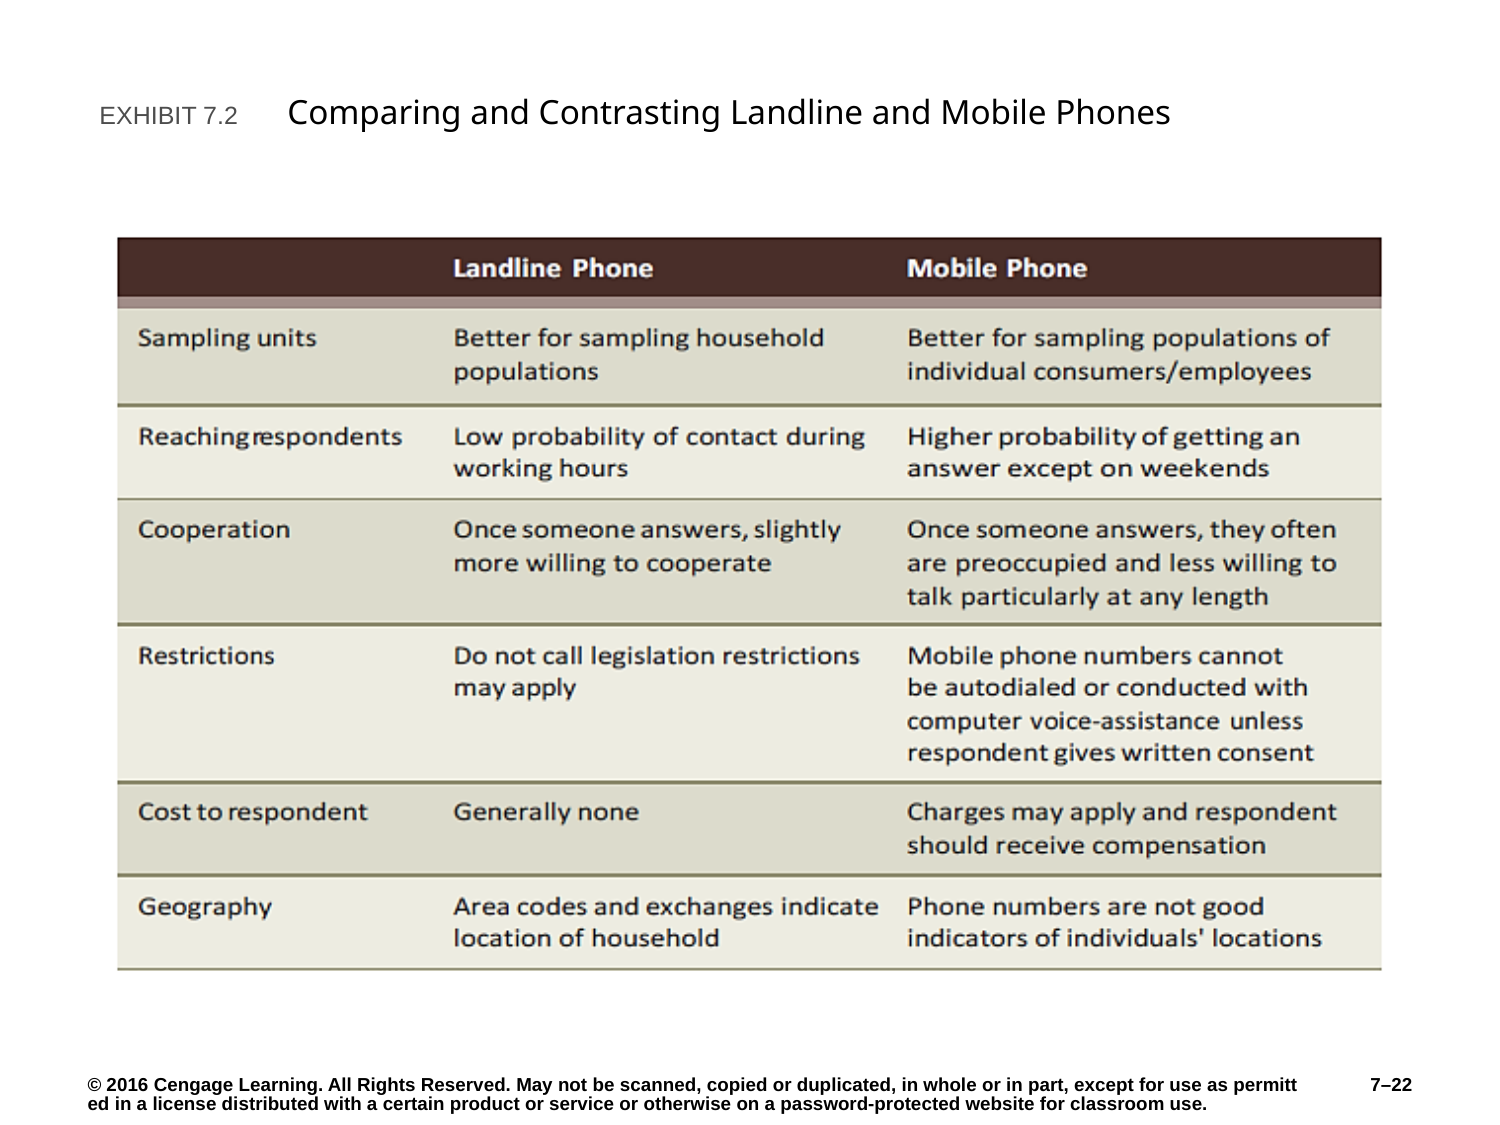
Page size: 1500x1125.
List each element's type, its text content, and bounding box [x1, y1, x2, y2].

footer © 2016 Cengage Learning. All Rights Reserved. May not be scanned, copied or duplicated, in whole or in part, except for use as permitted in a license distributed with a certain product or service or otherwise on a password-protected website for classroom use. [87, 1057, 1050, 1103]
slide_number 7–22 [1050, 1042, 1413, 1103]
text_box EXHIBIT 7.2 Comparing and Contrasting Landline and Mobile Phones [84, 84, 1414, 139]
picture [112, 232, 1388, 971]
